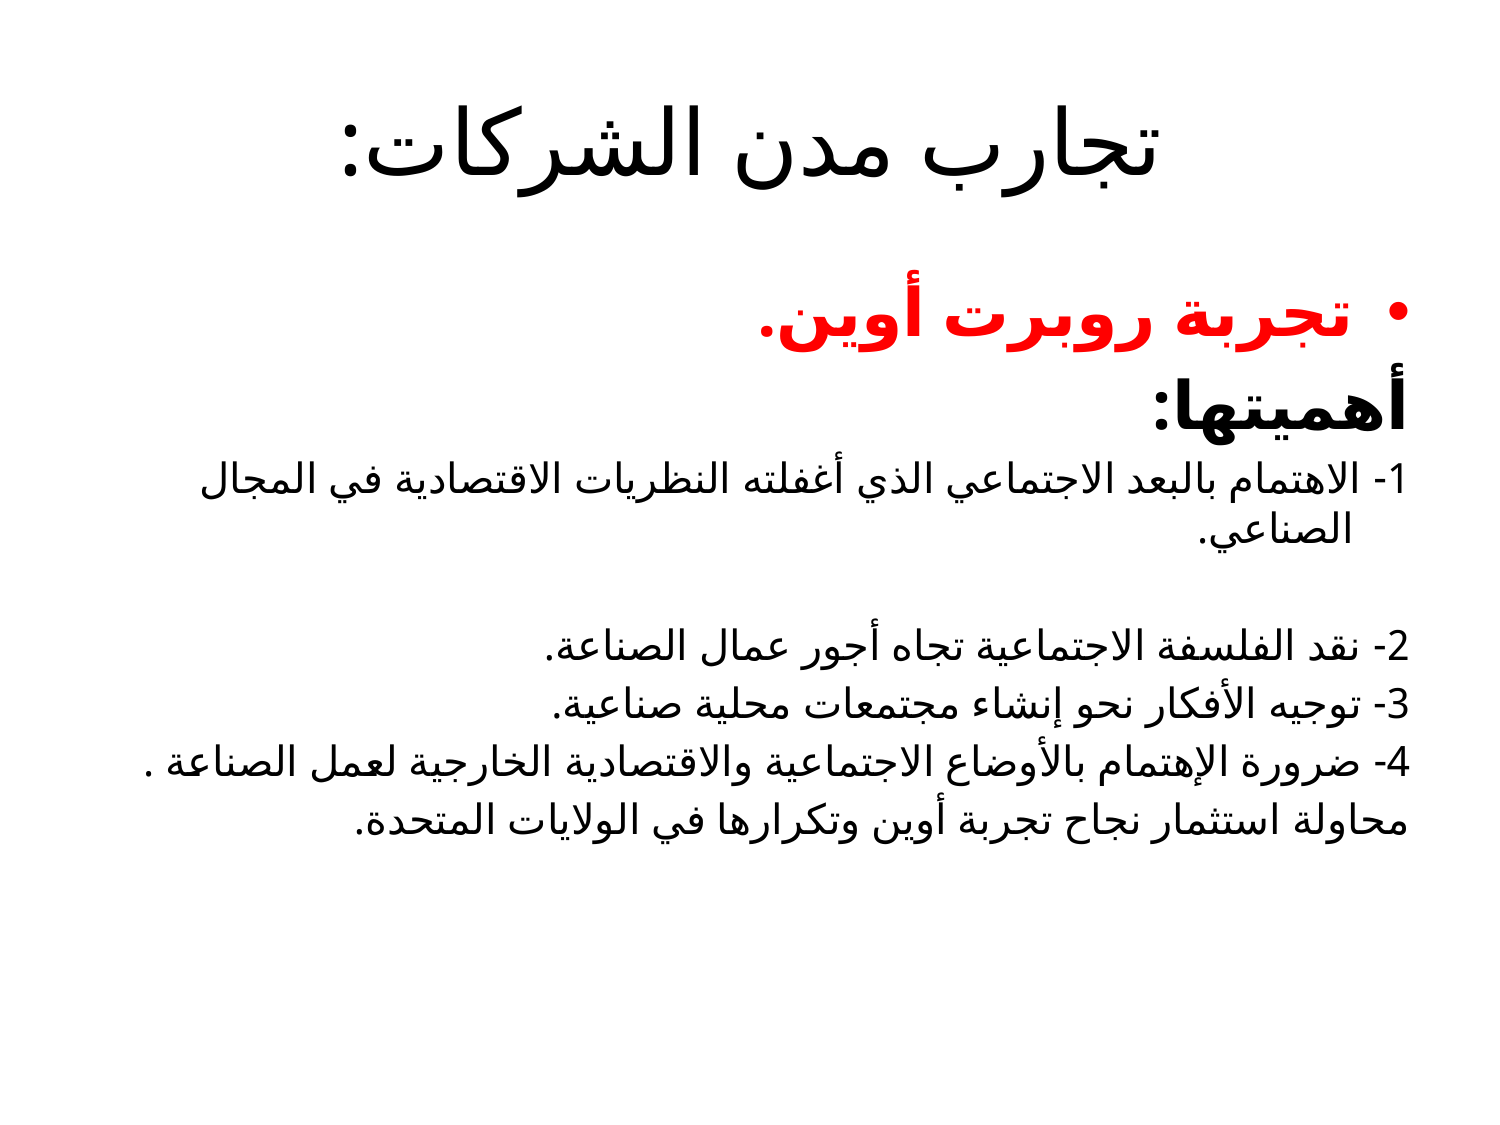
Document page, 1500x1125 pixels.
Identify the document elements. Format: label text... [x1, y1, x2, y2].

title تجارب مدن الشركات: [75, 45, 1425, 233]
list تجربة روبرت أوين. أهميتها: 1- الاهتمام بالبعد الاجتماعي الذي أغفلته النظريات الاقتصادية في المجال الصناعي. 2- نقد الفلسفة الاجتماعية تجاه أجور عمال الصناعة. 3- توجيه الأفكار نحو إنشاء مجتمعات محلية صناعية. 4- ضرورة الإهتمام بالأوضاع الاجتماعية والاقتصادية الخارجية لعمل الصناعة . محاولة استثمار نجاح تجربة أوين وتكرارها في الولايات المتحدة. [75, 262, 1425, 1005]
